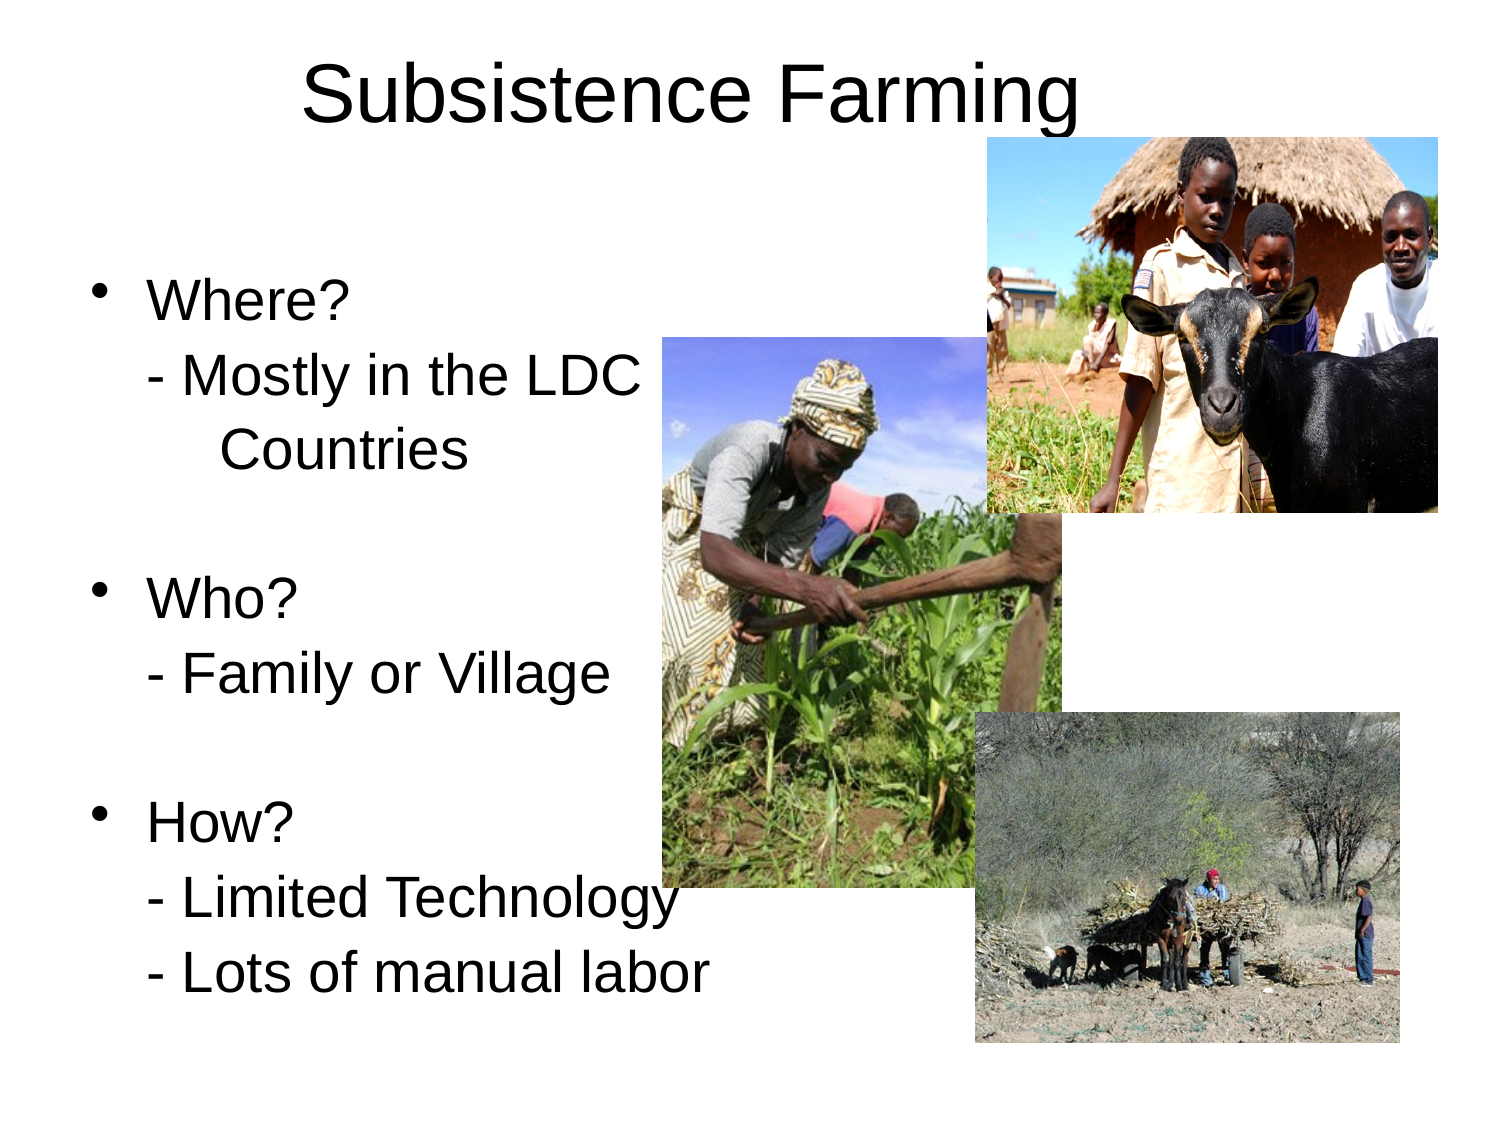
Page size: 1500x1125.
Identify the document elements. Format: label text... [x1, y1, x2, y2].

picture [662, 137, 1438, 1043]
title Subsistence Farming [74, 44, 1426, 233]
list Where? - Mostly in the LDC Countries Who? - Family or Village How? - Limited Technology - Lots of manual labor [74, 262, 982, 1006]
list Where? - Mostly in the LDC Countries Who? - Family or Village How? - Limited Technology - Lots of manual labor [1066, 522, 1426, 1006]
